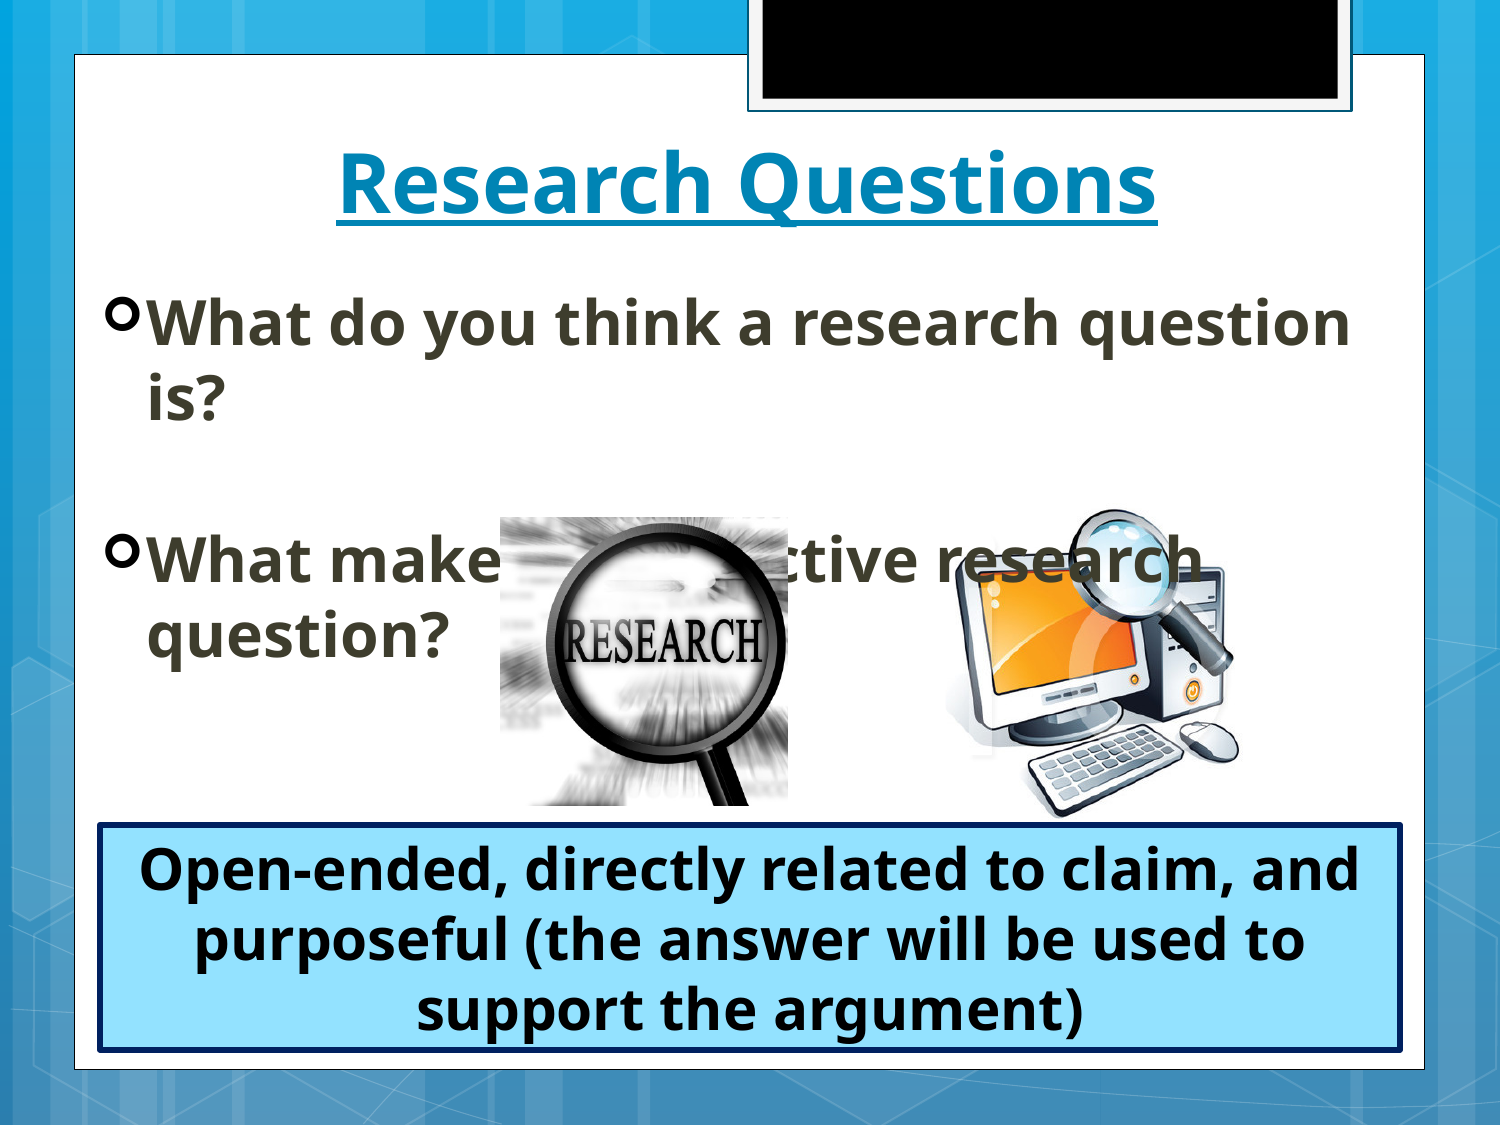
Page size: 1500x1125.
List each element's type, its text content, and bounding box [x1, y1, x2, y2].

list What do you think a research question is? What makes an effective research question? [75, 275, 1425, 851]
picture [499, 517, 788, 806]
text_box Open-ended, directly related to claim, and purposeful (the answer will be used to support the argument) [99, 825, 1400, 1050]
picture [945, 499, 1251, 824]
title Research Questions [171, 50, 1324, 238]
